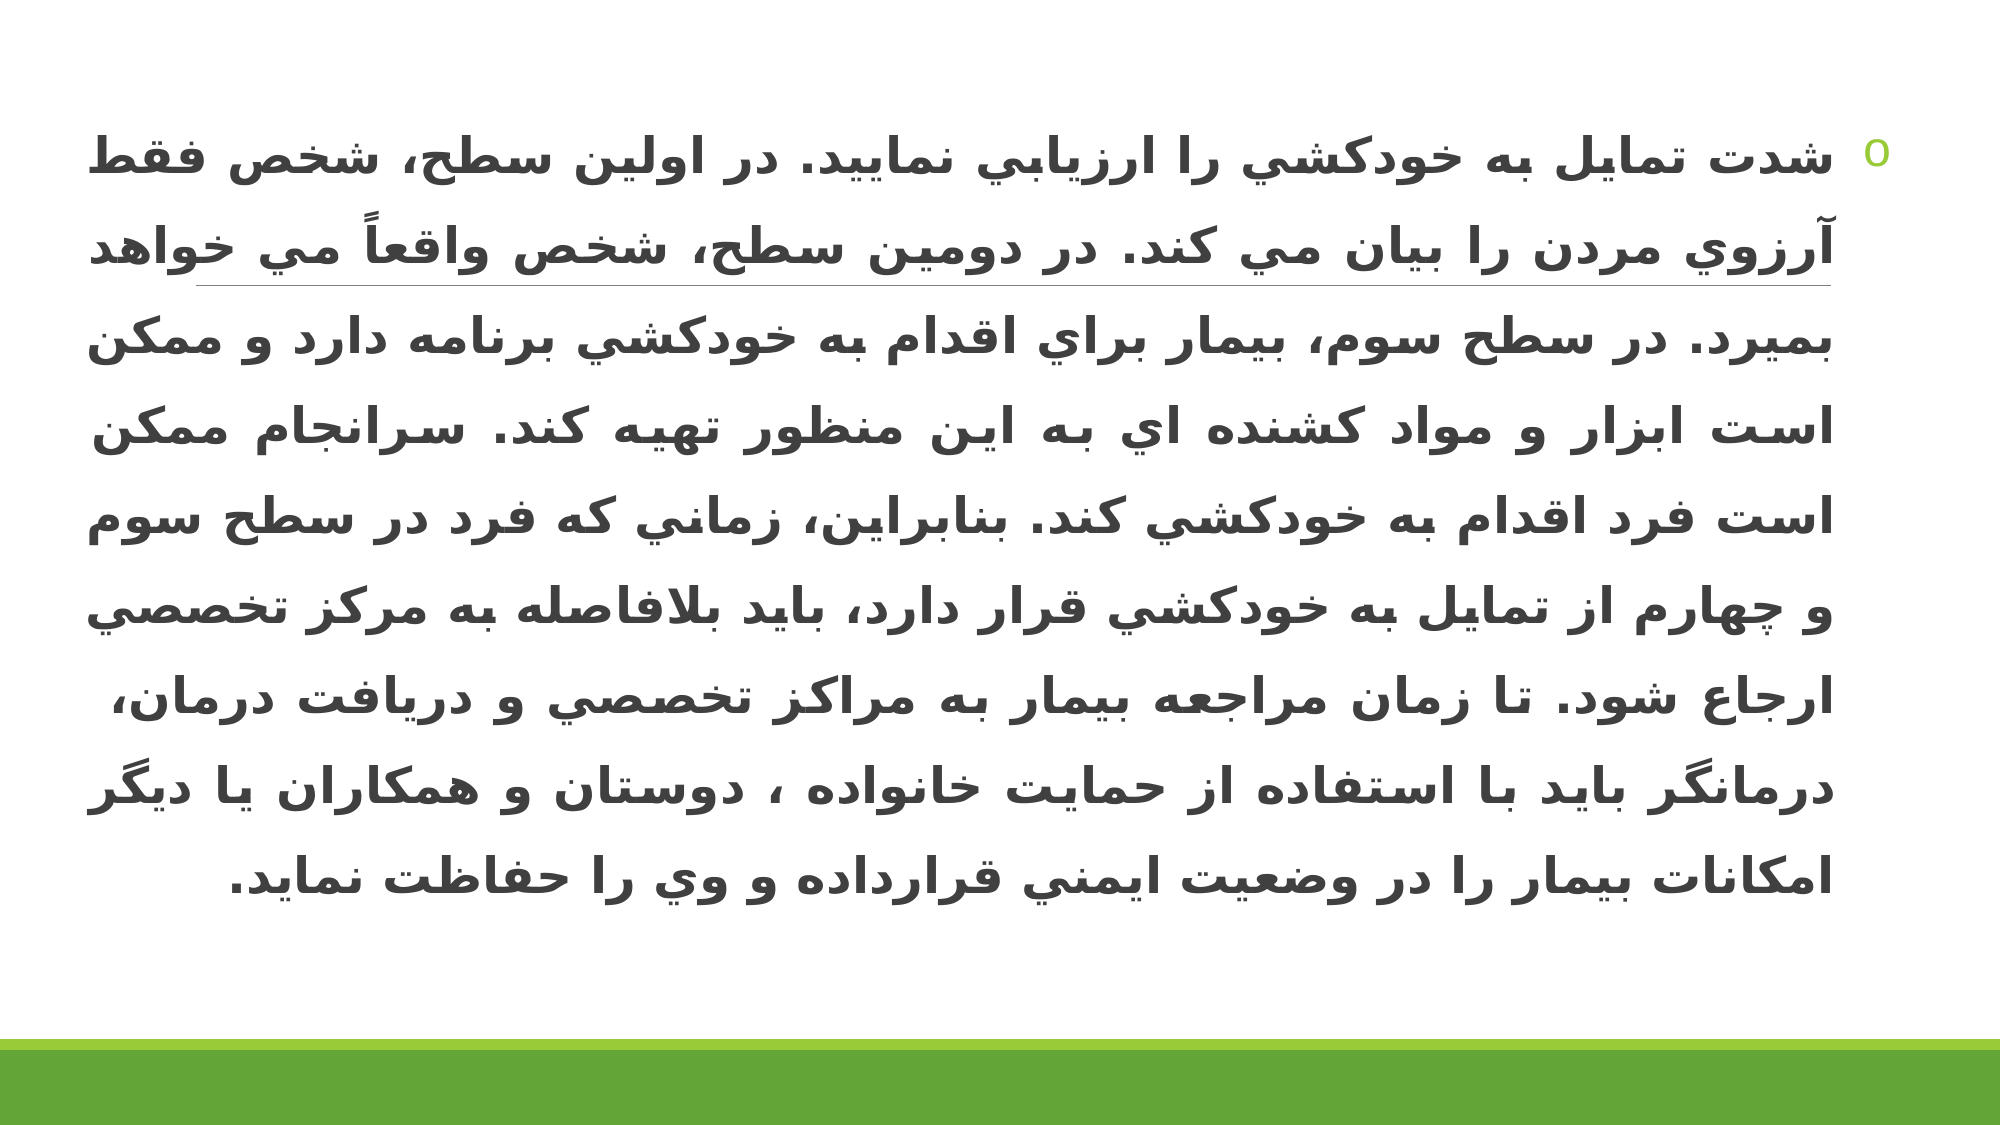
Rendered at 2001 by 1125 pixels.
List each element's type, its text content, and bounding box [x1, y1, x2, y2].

list شدت تمايل به خودكشي را ارزيابي نماييد. در اولين سطح، ‌شخص فقط آرزوي مردن را بيان مي كند. در دومين سطح، ‌شخص واقعاً مي خواهد بميرد. در سطح سوم، ‌بيمار براي اقدام به خودكشي برنامه دارد و ممكن است ابزار و مواد كشنده اي به اين منظور تهيه كند. سرانجام ممكن است فرد اقدام به خودكشي كند. بنابراين، ‌زماني كه فرد در سطح سوم و چهارم از تمايل به خودكشي قرار دارد، بايد بلافاصله به مركز تخصصي ارجاع شود. تا زمان مراجعه بيمار به مراكز تخصصي و دريافت درمان، درمانگر بايد با استفاده از حمايت خانواده ، دوستان و همكاران يا ديگر امكانات بيمار را در وضعيت ايمني قرارداده و وي را حفاظت نمايد. [85, 85, 1893, 963]
